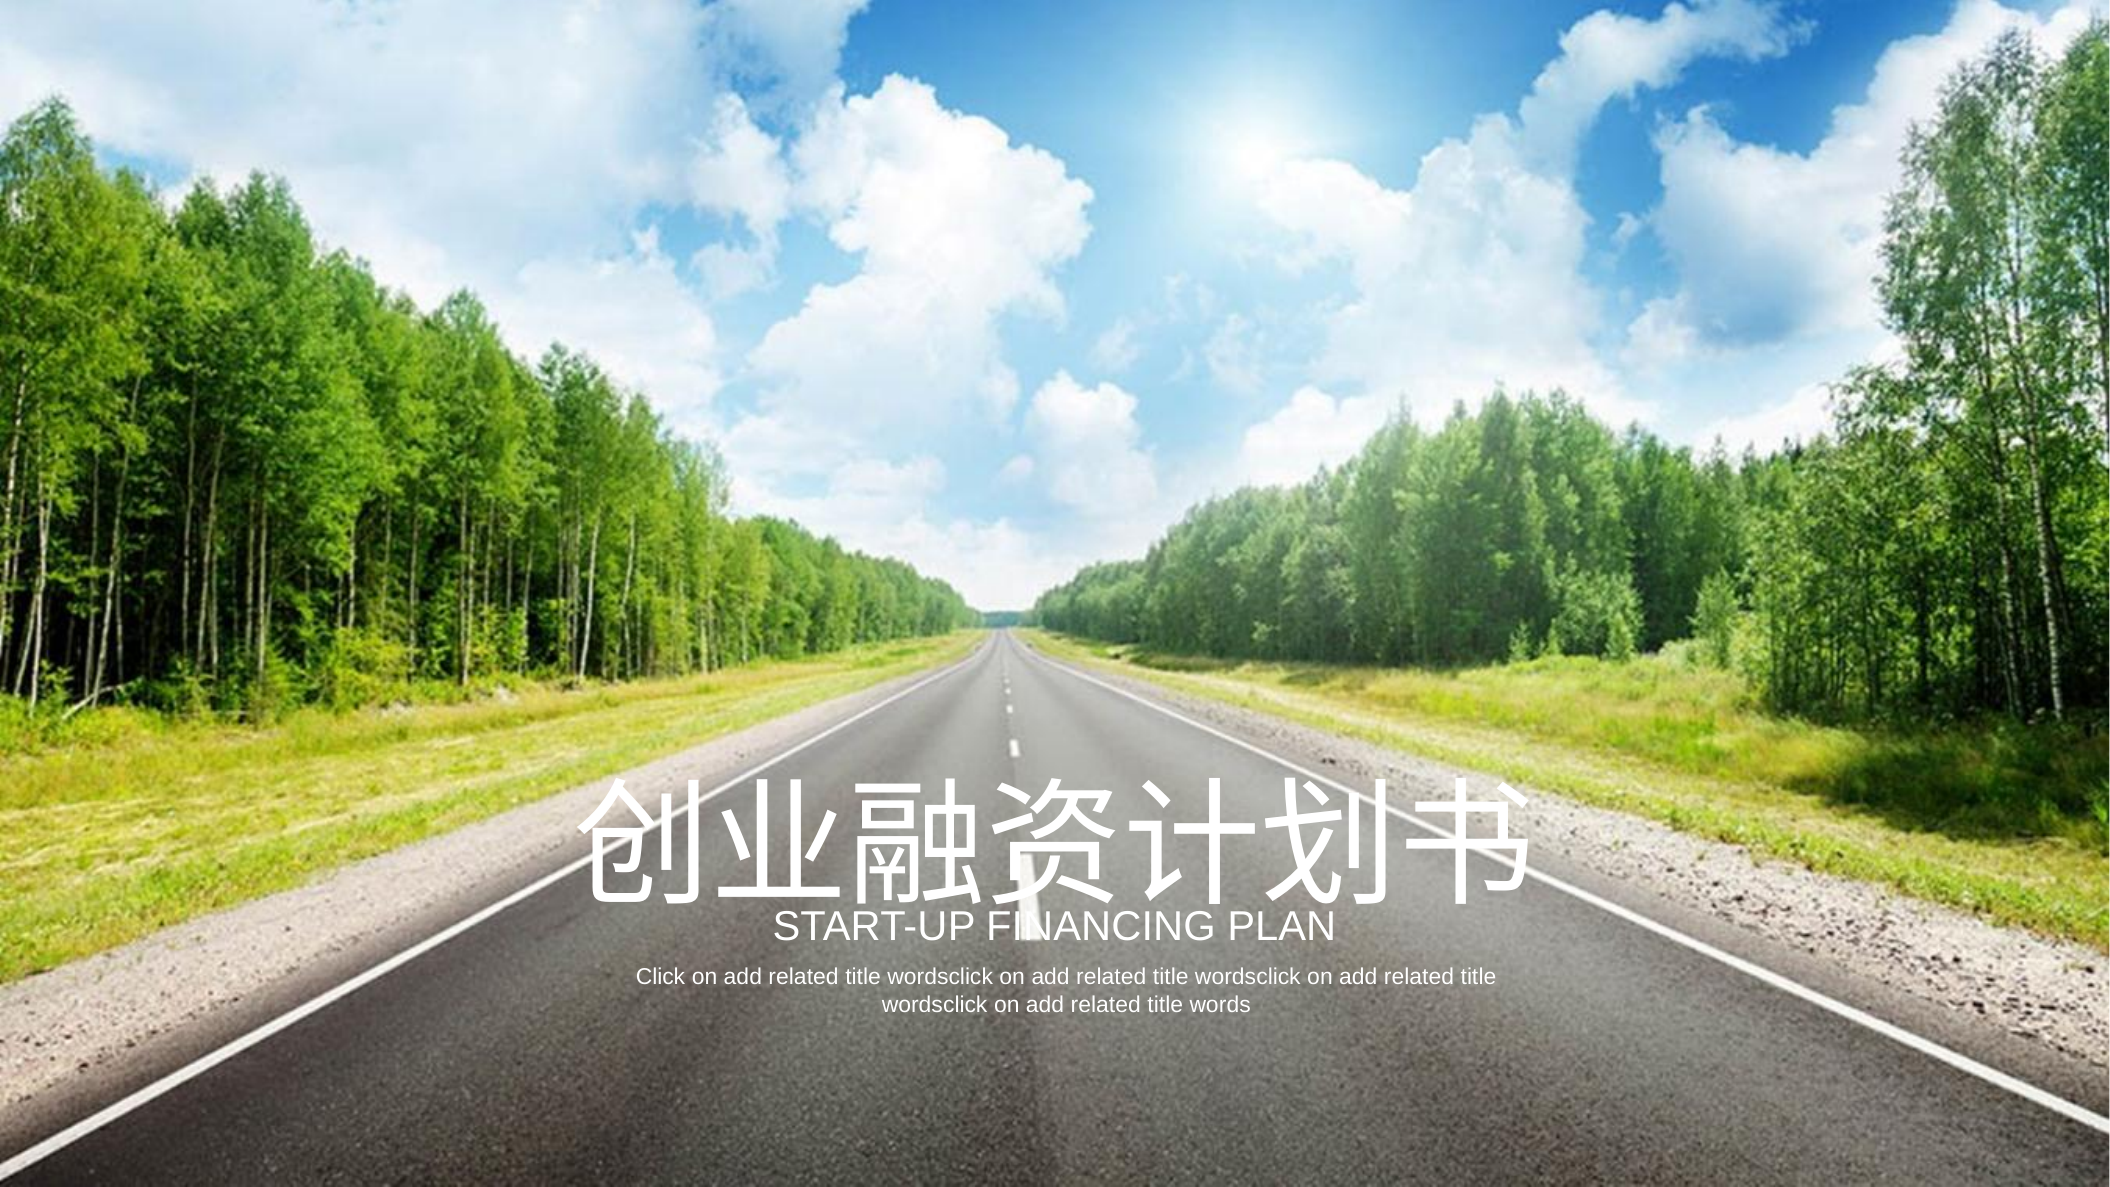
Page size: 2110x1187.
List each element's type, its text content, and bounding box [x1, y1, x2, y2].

text_box START-UP FINANCING PLAN [629, 891, 1480, 954]
text_box 创业融资计划书 [487, 699, 1622, 929]
text_box Click on add related title wordsclick on add related title wordsclick on add related title wordsclick on add related title words [593, 954, 1539, 1025]
text_box [0, 0, 2110, 1187]
